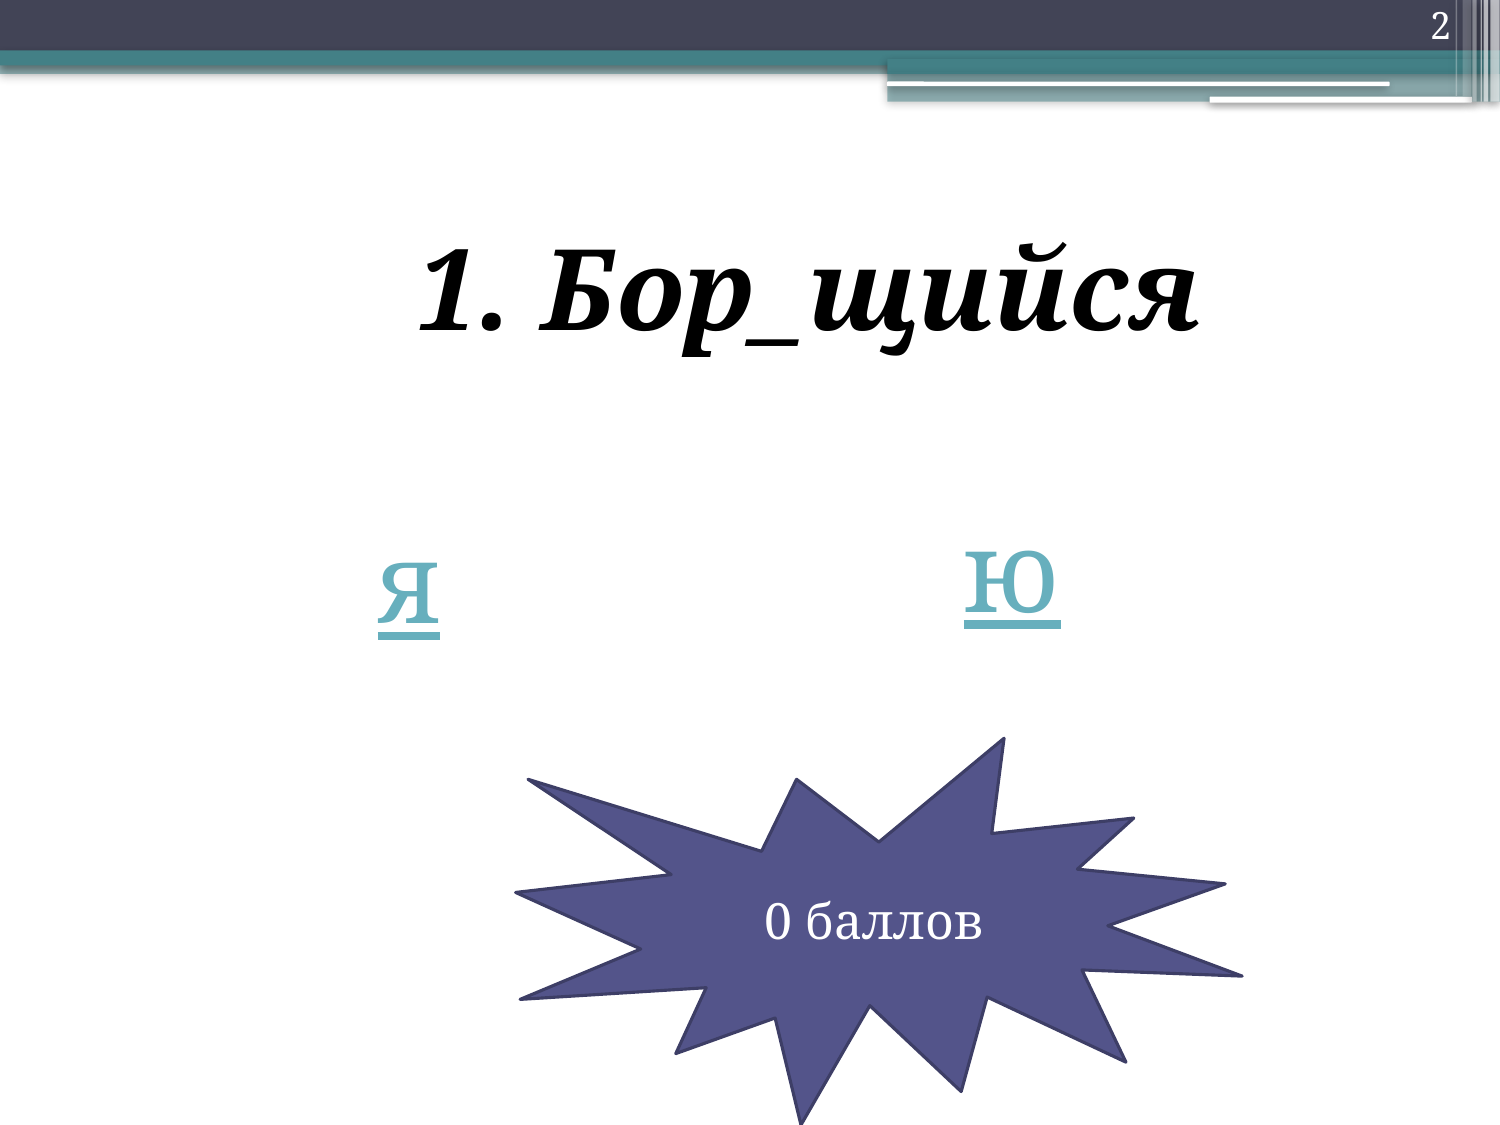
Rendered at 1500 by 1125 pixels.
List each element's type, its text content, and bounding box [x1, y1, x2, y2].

text_box ю [949, 492, 1172, 661]
text_box 0 баллов [514, 736, 1244, 1125]
text_box 1. Бор_щийся [351, 210, 1266, 361]
slide_number 2 [1341, 0, 1466, 61]
text_box я [363, 503, 622, 672]
title [0, 45, 1225, 233]
